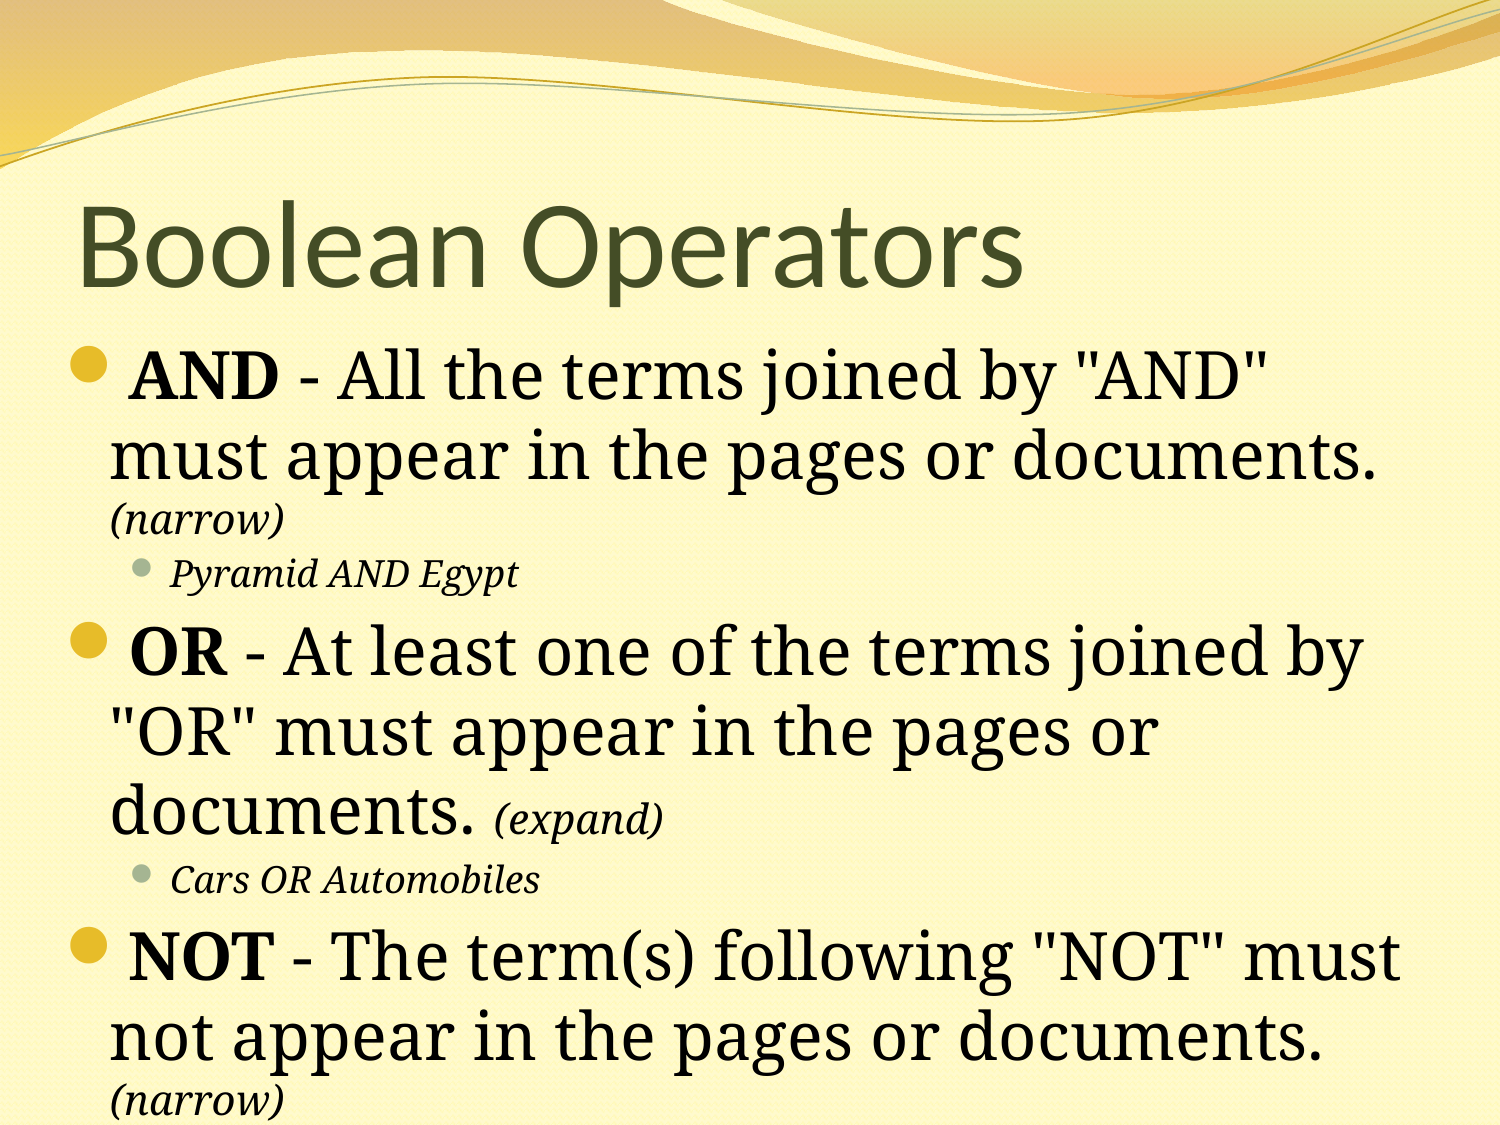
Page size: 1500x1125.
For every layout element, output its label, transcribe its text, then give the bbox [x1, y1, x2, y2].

list AND - All the terms joined by "AND" must appear in the pages or documents. (narrow) Pyramid AND Egypt OR - At least one of the terms joined by "OR" must appear in the pages or documents. (expand) Cars OR Automobiles NOT - The term(s) following "NOT" must not appear in the pages or documents. (narrow) Miami NOT Dolphins [49, 324, 1438, 1068]
title Boolean Operators [74, 124, 1426, 313]
